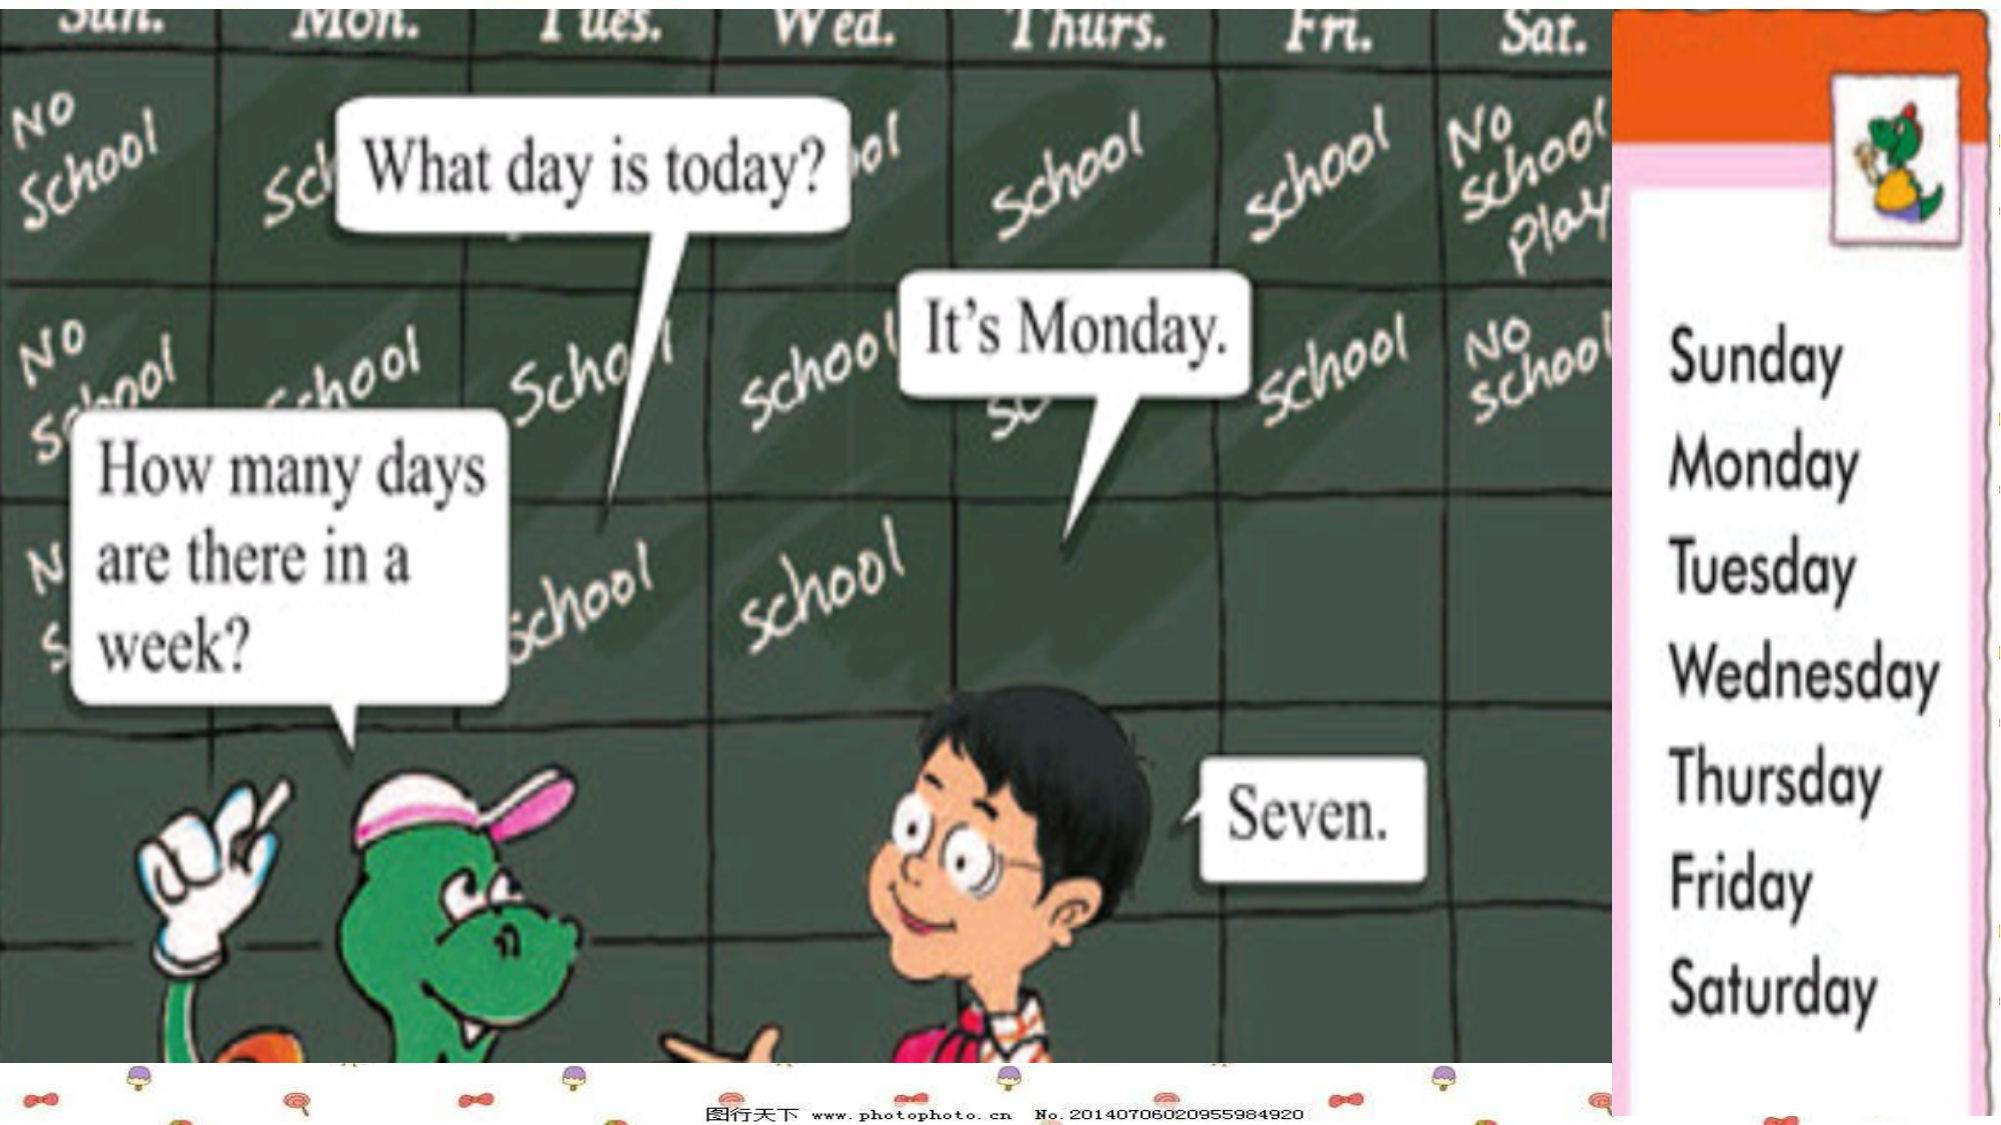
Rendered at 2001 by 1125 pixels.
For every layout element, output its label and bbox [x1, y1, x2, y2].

list [0, 9, 1612, 1063]
picture [0, 0, 2001, 1125]
